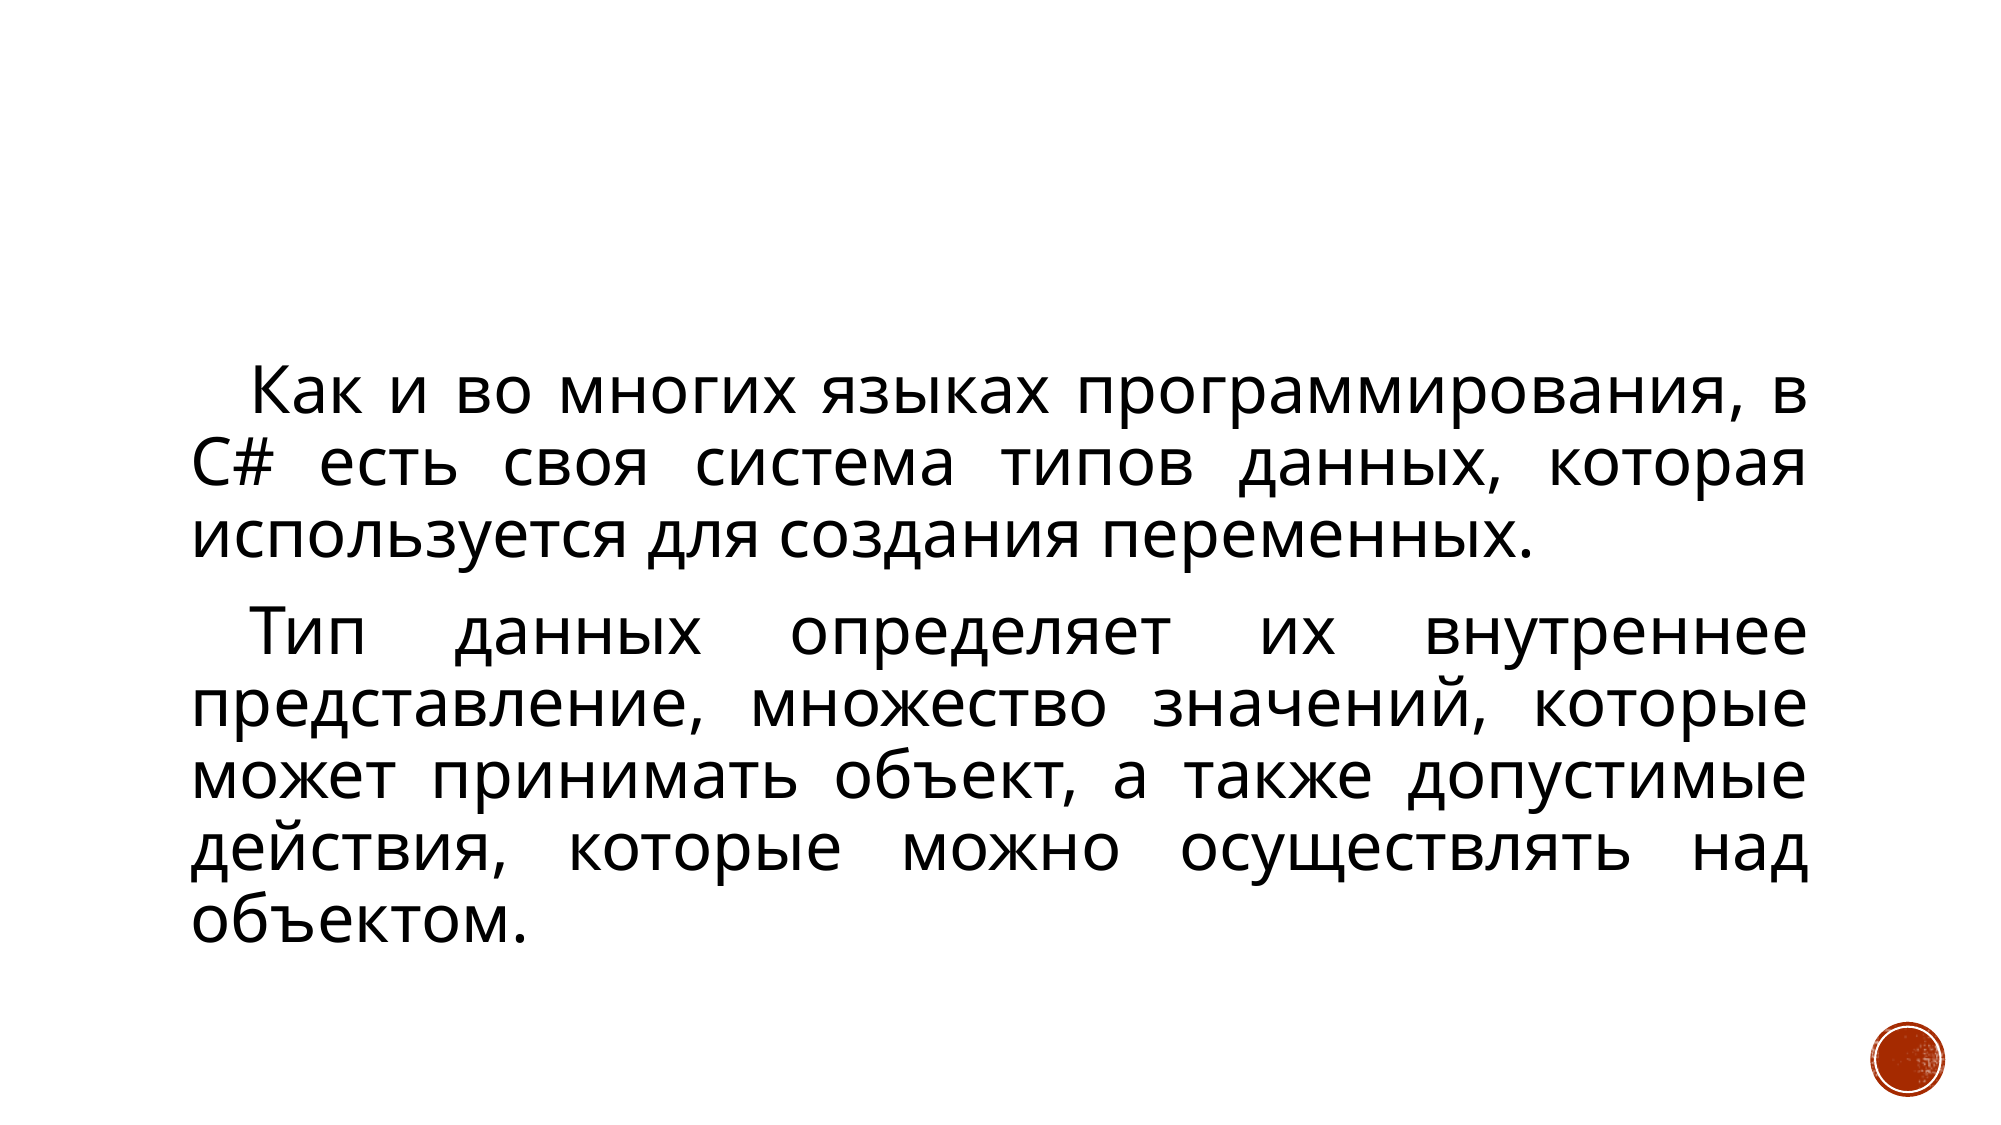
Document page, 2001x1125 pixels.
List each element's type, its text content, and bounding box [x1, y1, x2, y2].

list Как и во многих языках программирования, в C# есть своя система типов данных, которая используется для создания переменных. Тип данных определяет их внутреннее представление, множество значений, которые может принимать объект, а также допустимые действия, которые можно осуществлять над объектом. [175, 348, 1826, 1013]
